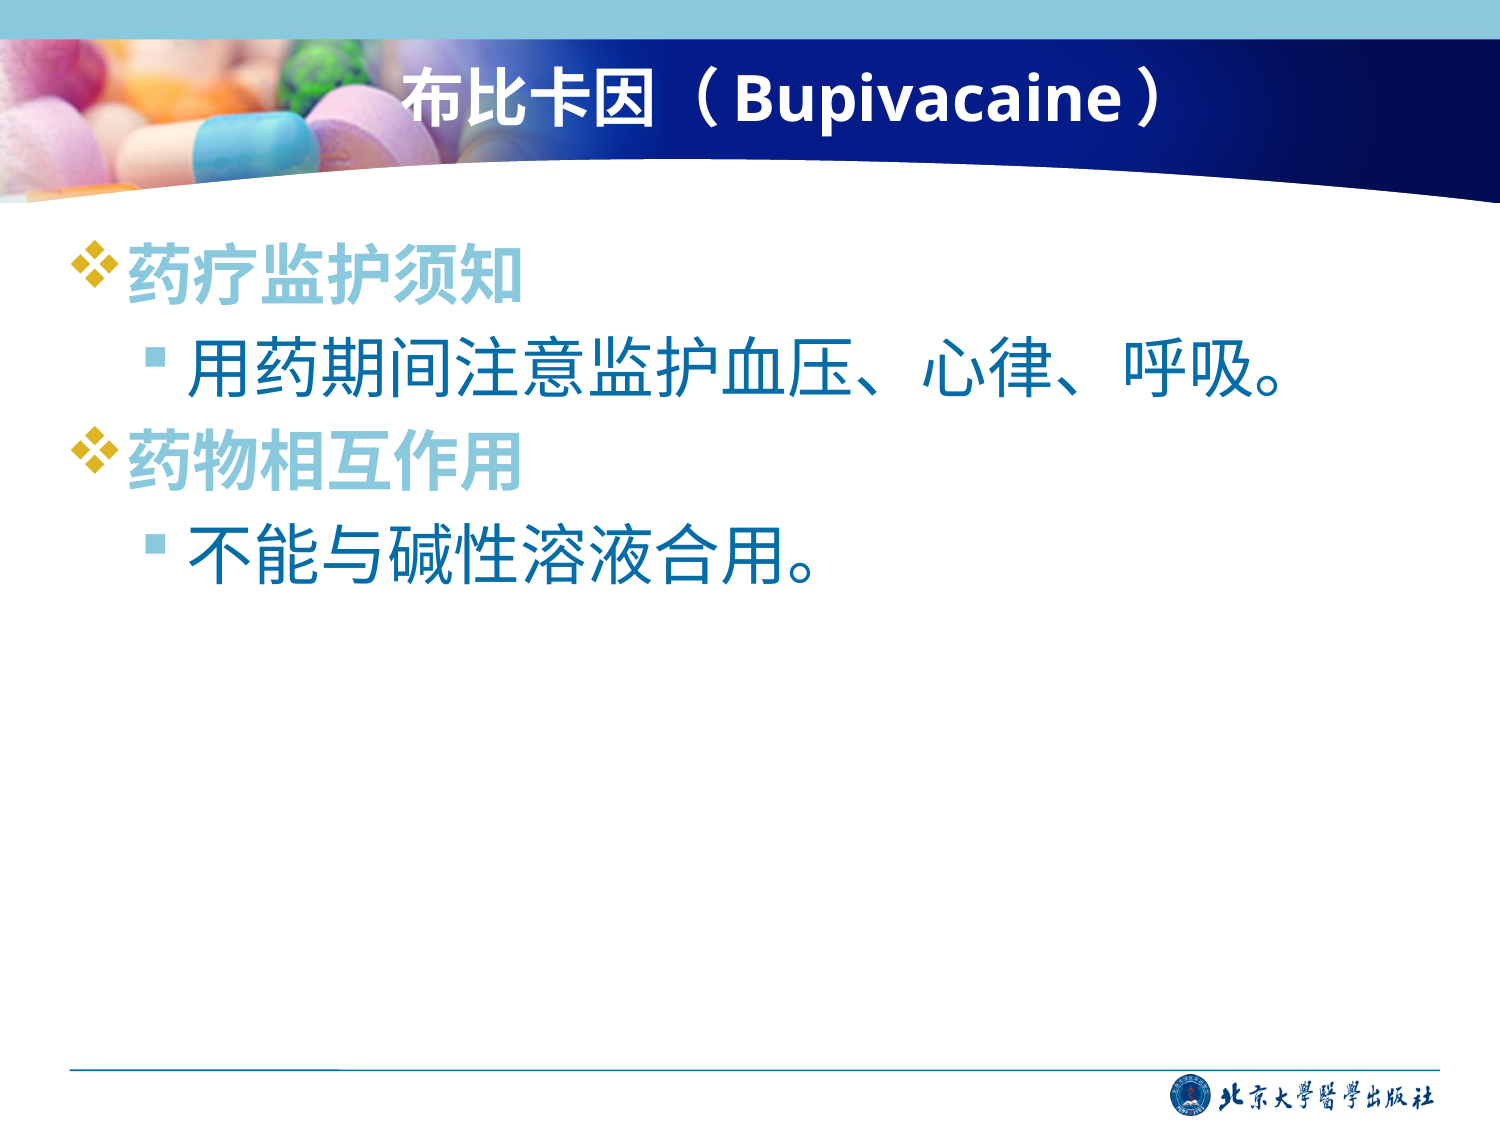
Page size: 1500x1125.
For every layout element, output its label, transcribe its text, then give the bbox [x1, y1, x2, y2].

picture [1170, 1074, 1436, 1118]
title 布比卡因（Bupivacaine） [137, 49, 1463, 143]
list 药疗监护须知 用药期间注意监护血压、心律、呼吸。 药物相互作用 不能与碱性溶液合用。 [49, 224, 1463, 1026]
picture [0, 40, 1500, 203]
